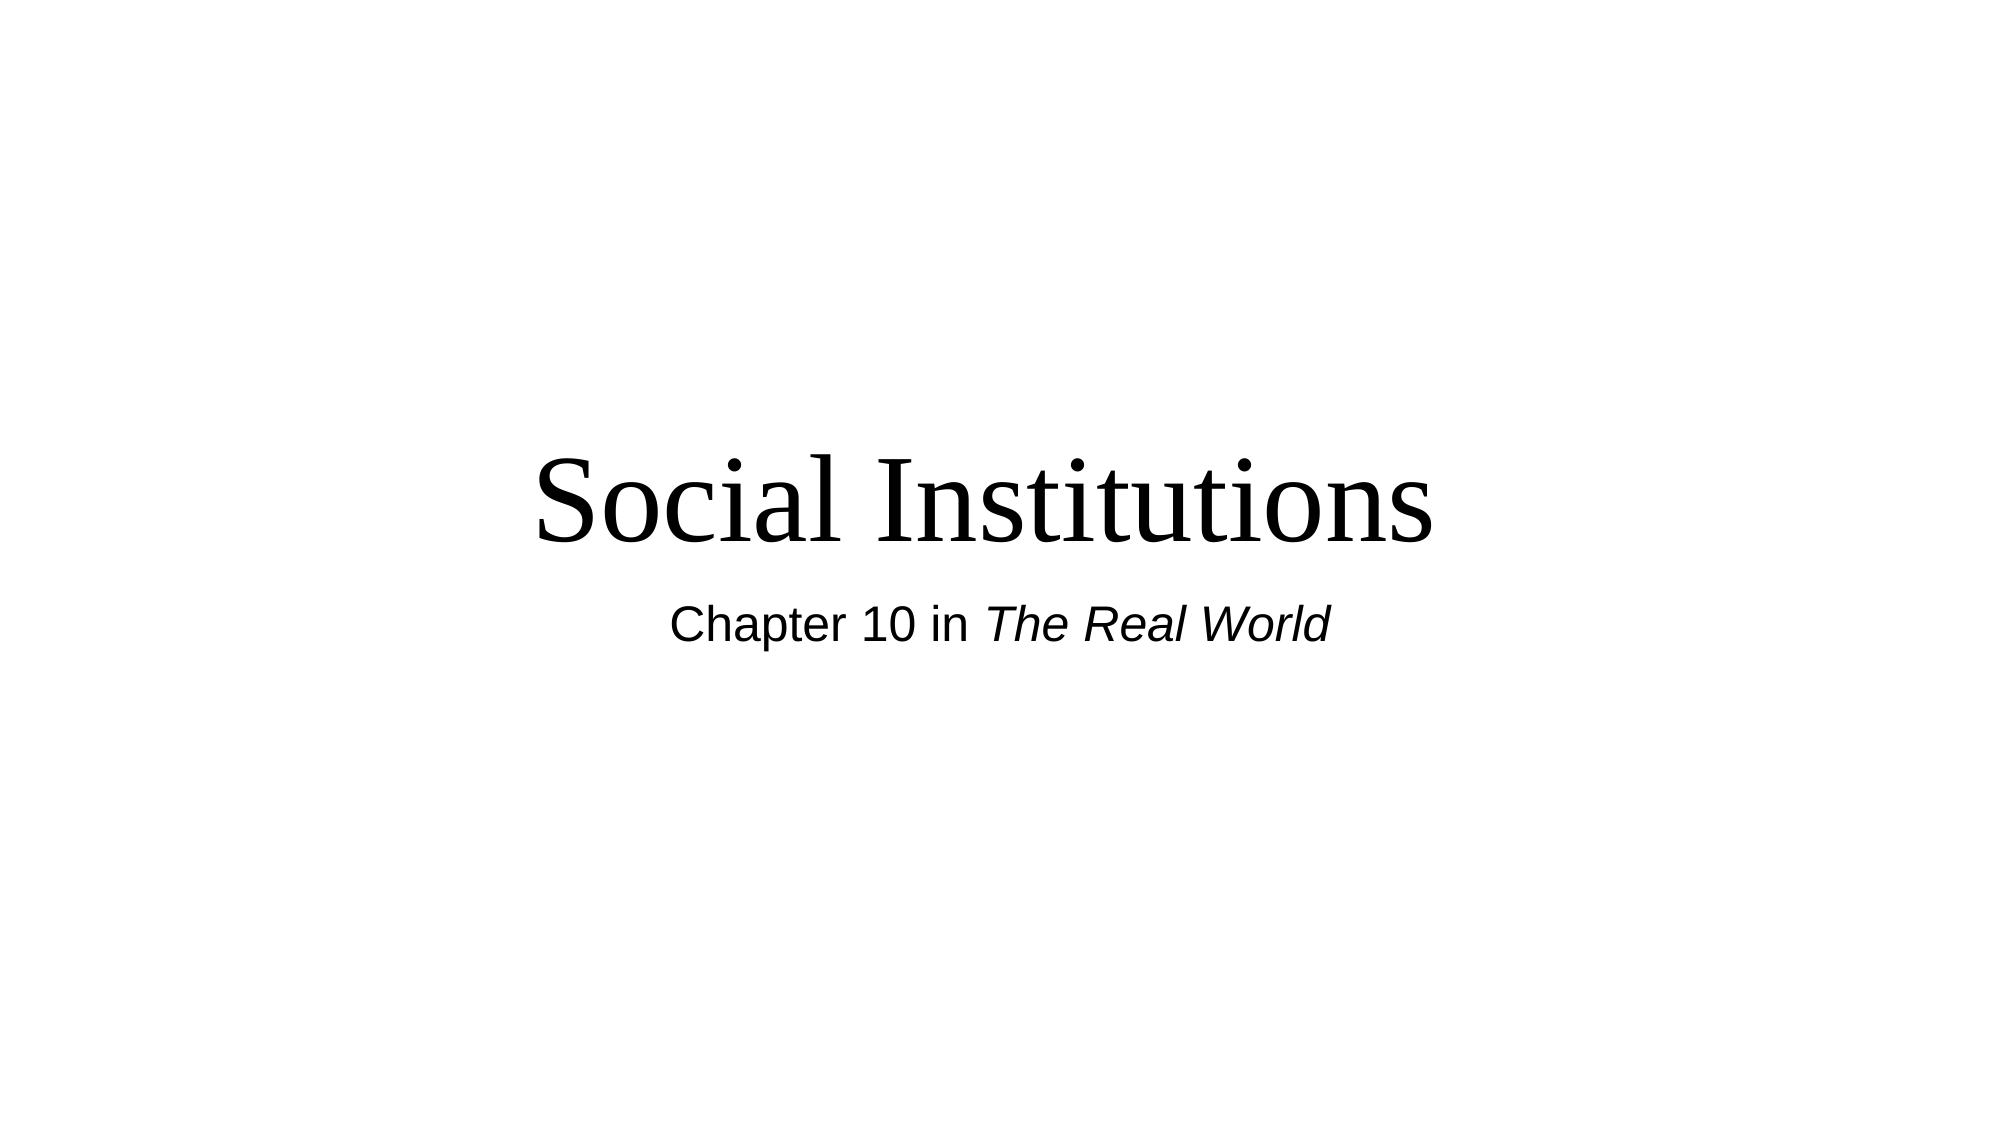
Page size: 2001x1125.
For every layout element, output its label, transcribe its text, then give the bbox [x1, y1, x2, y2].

subtitle Chapter 10 in The Real World [249, 590, 1750, 863]
title Social Institutions [249, 184, 1750, 576]
